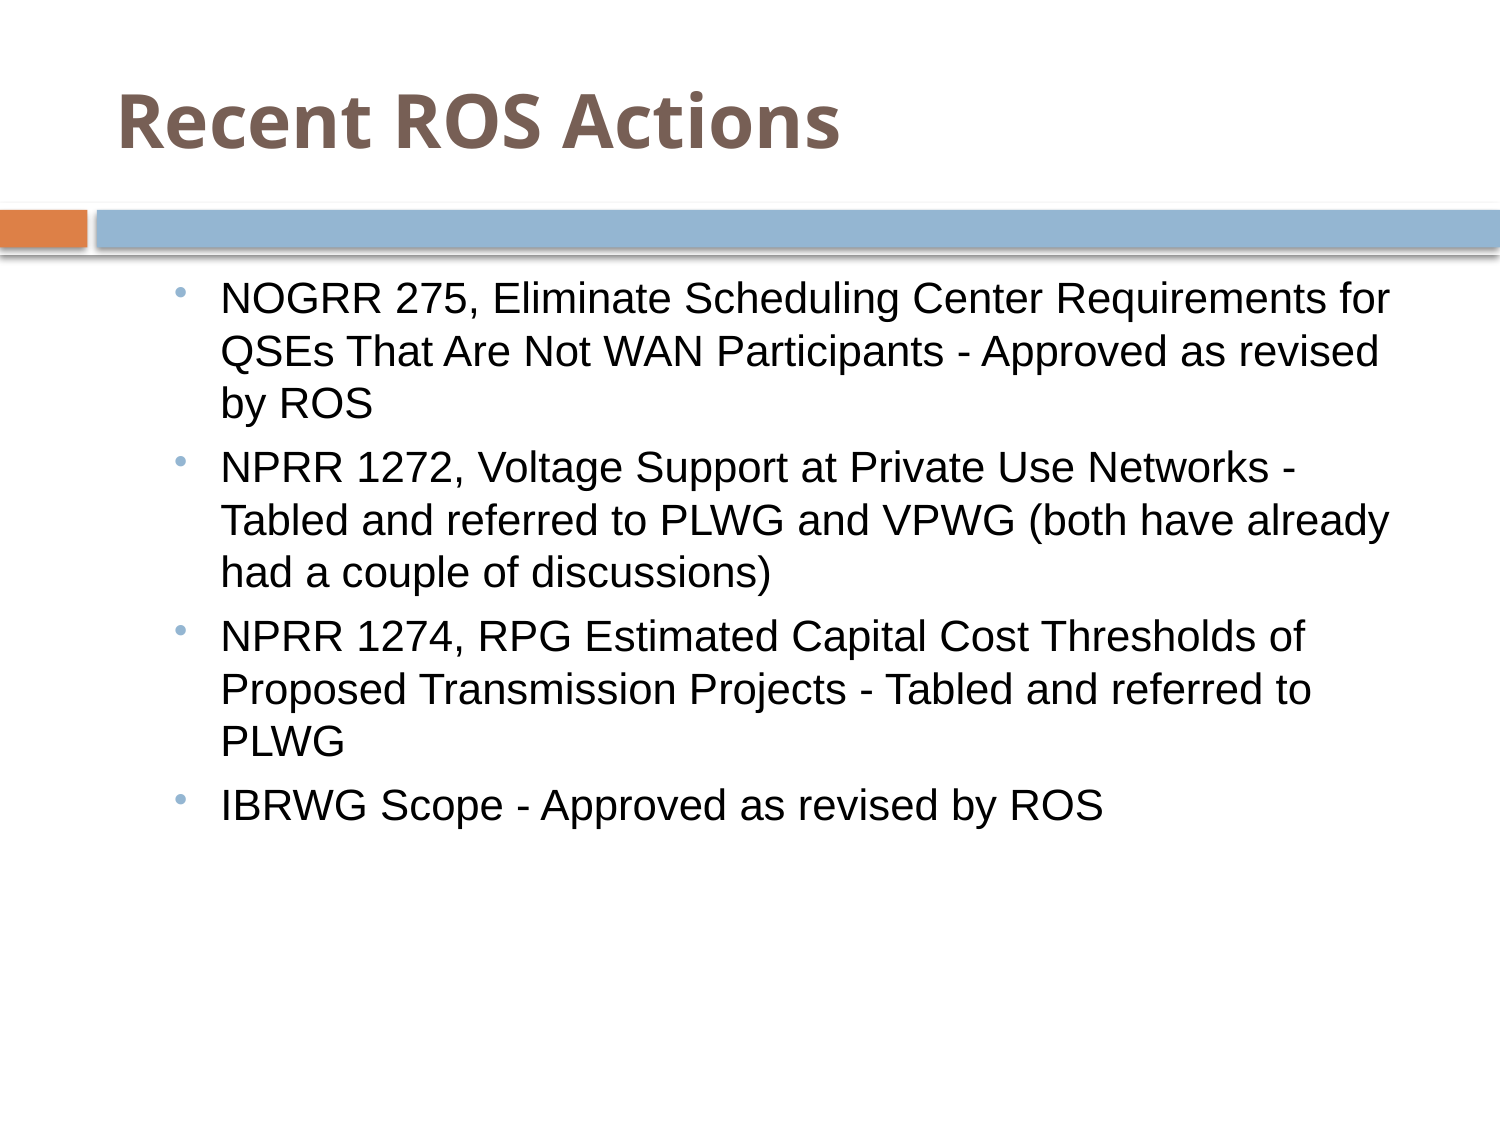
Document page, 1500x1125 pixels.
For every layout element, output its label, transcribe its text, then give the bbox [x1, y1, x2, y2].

title Recent ROS Actions [100, 37, 1439, 201]
list NOGRR 275, Eliminate Scheduling Center Requirements for QSEs That Are Not WAN Participants - Approved as revised by ROS NPRR 1272, Voltage Support at Private Use Networks - Tabled and referred to PLWG and VPWG (both have already had a couple of discussions) NPRR 1274, RPG Estimated Capital Cost Thresholds of Proposed Transmission Projects - Tabled and referred to PLWG IBRWG Scope - Approved as revised by ROS [100, 262, 1439, 1001]
